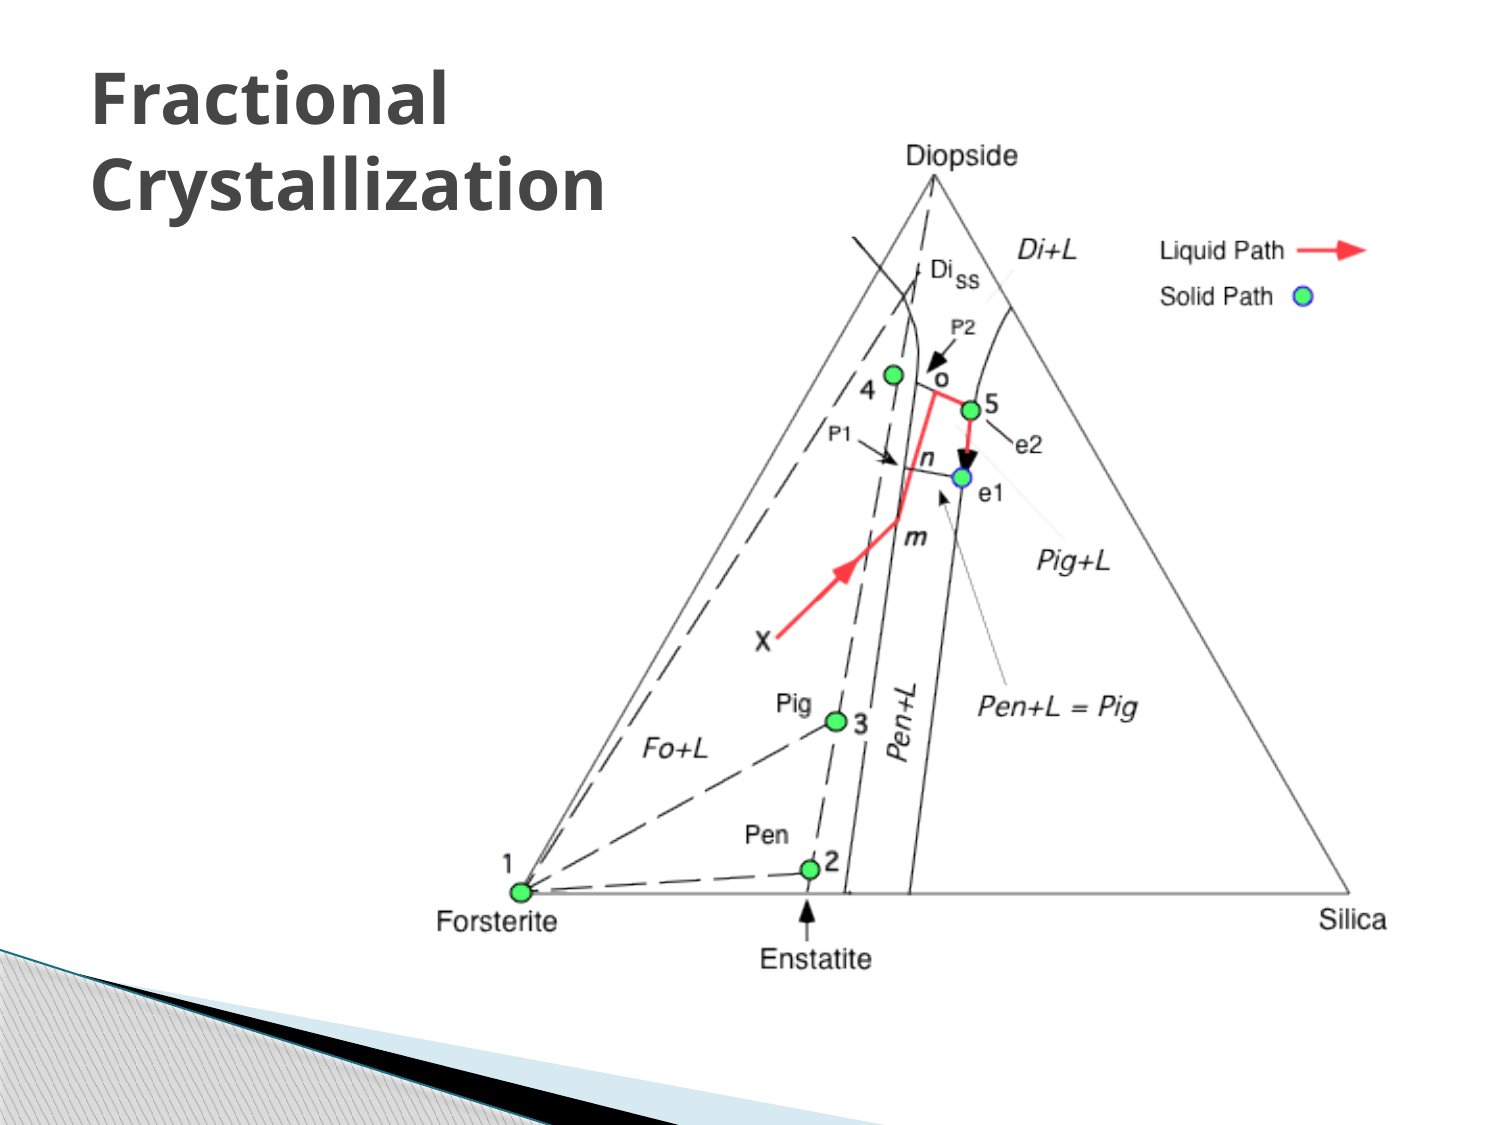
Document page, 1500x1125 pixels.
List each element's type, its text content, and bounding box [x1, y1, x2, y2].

title Fractional Crystallization [75, 45, 1425, 233]
picture [436, 143, 1394, 982]
